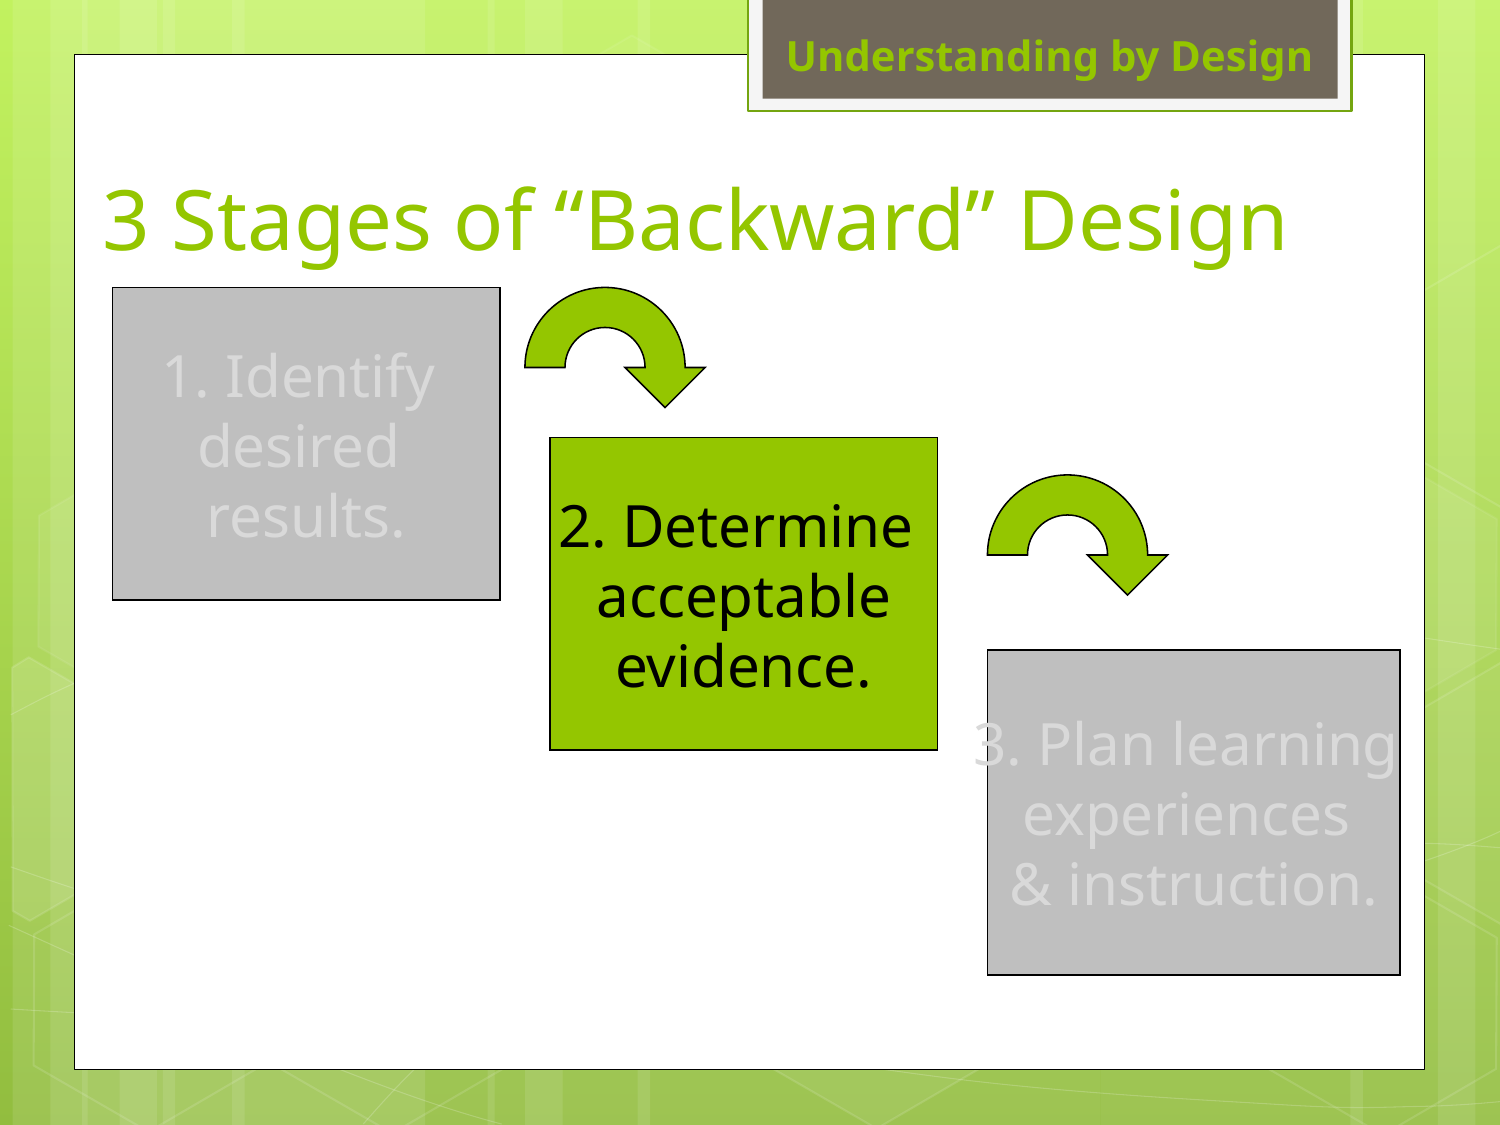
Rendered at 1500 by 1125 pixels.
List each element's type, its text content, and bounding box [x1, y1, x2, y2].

text_box [987, 474, 1168, 596]
title 3 Stages of “Backward” Design [87, 137, 1463, 275]
text_box 3. Plan learning experiences & instruction. [987, 650, 1400, 975]
text_box [524, 287, 706, 408]
text_box 2. Determine acceptable evidence. [549, 437, 938, 750]
text_box 1. Identify desired results. [112, 287, 500, 600]
